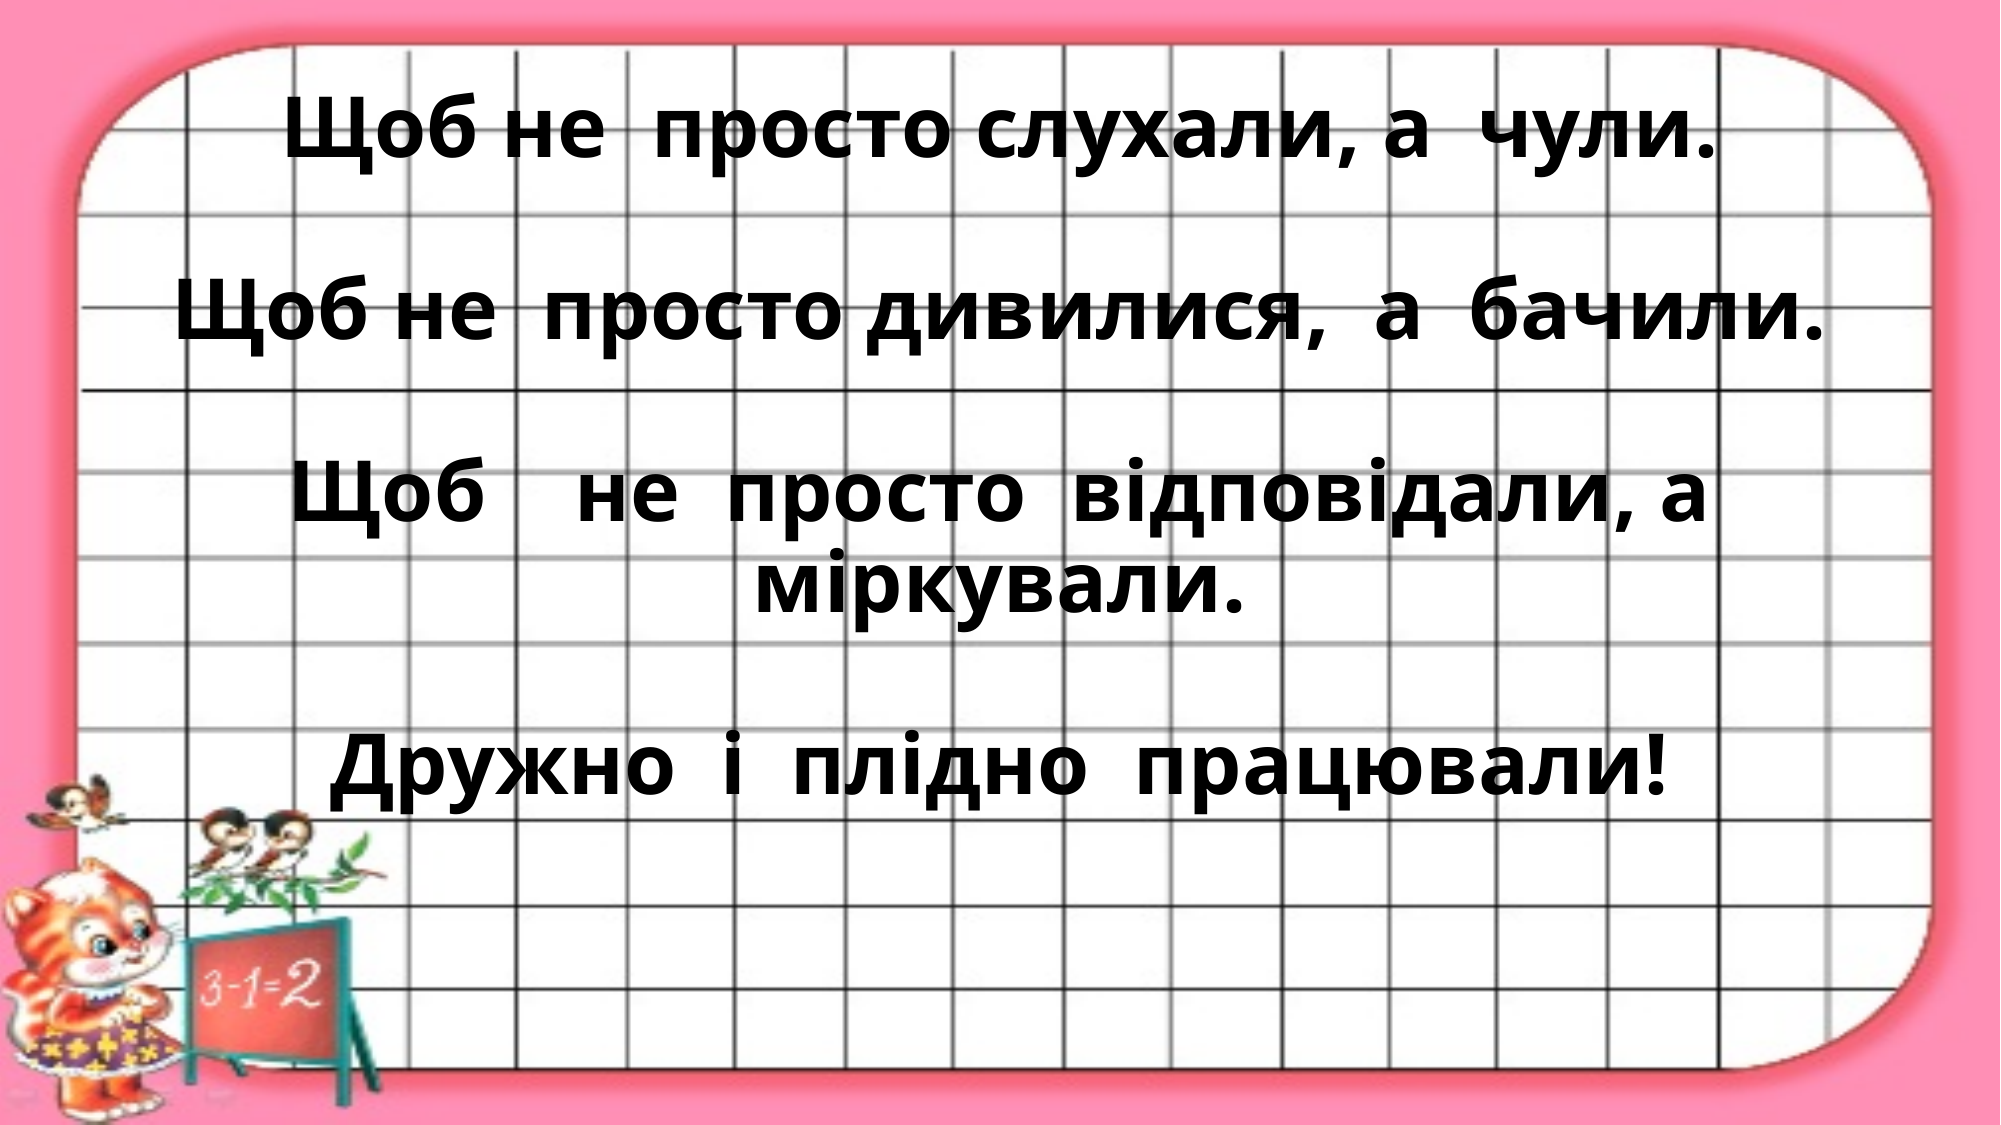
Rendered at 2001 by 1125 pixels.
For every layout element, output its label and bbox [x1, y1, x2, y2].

list [0, 0, 2000, 1125]
